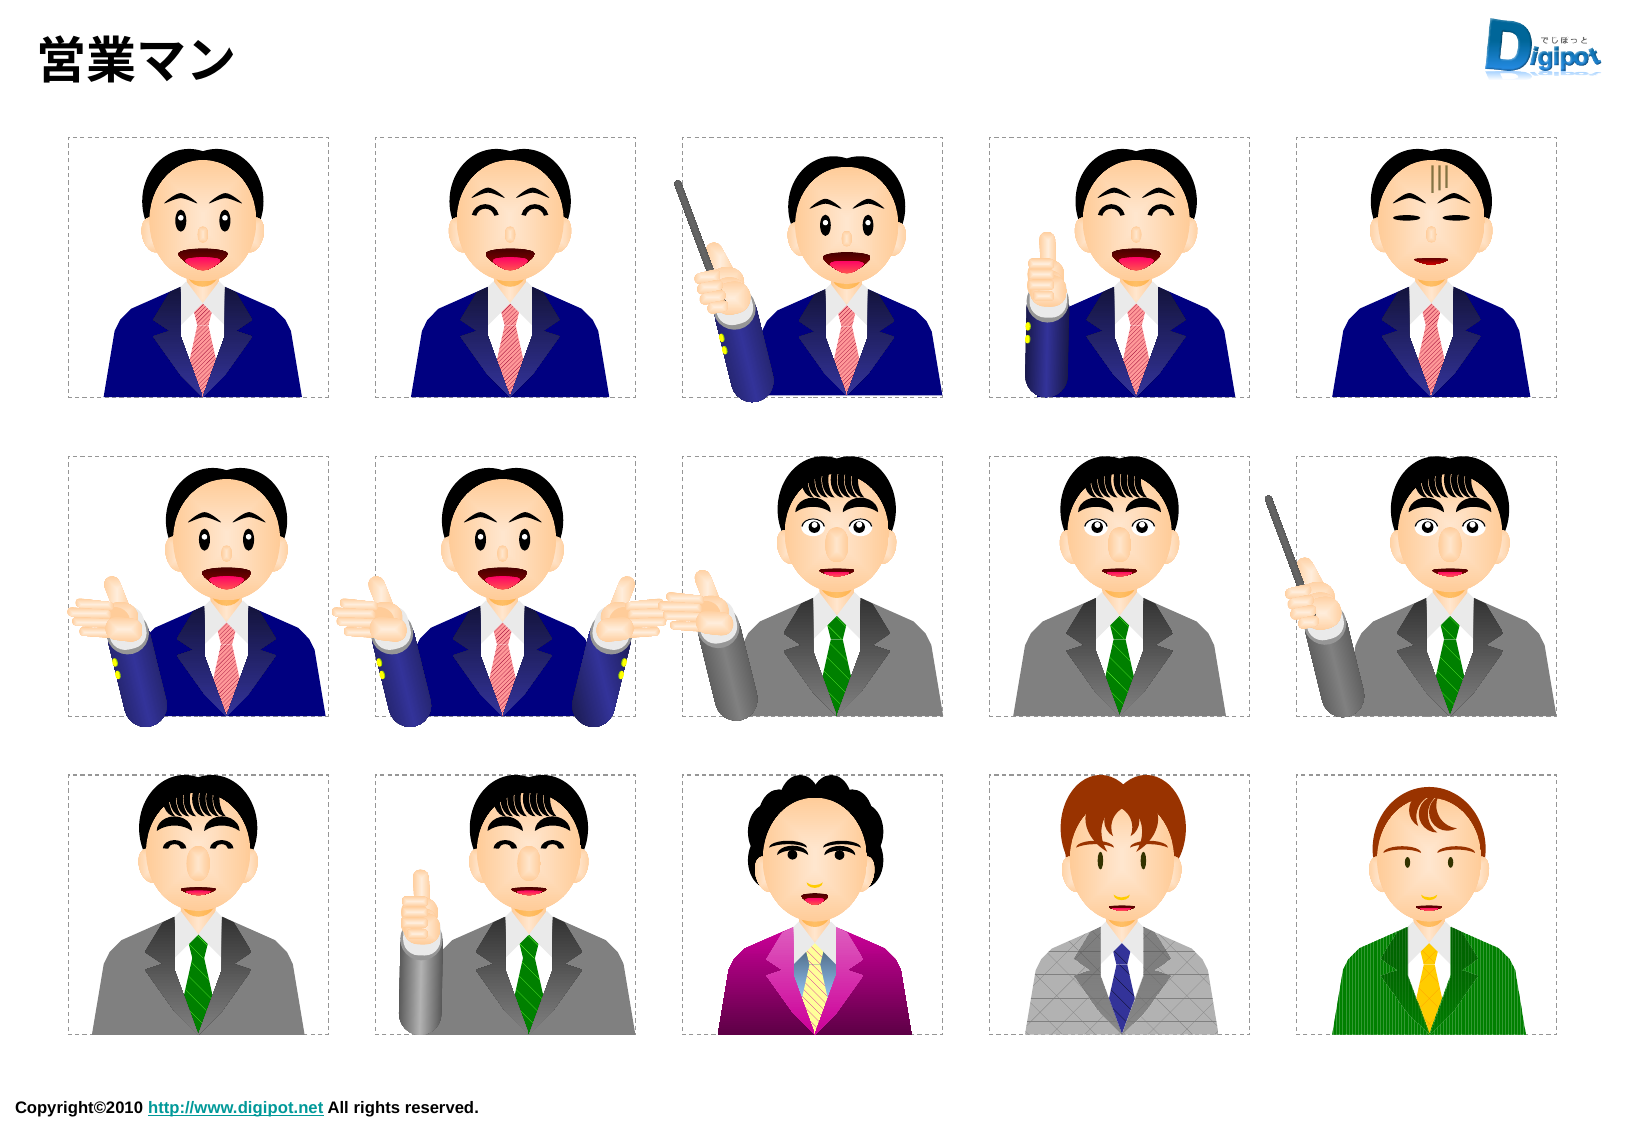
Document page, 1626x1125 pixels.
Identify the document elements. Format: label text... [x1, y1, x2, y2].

title 営業マン [21, 19, 881, 98]
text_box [332, 467, 671, 728]
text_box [399, 774, 636, 1035]
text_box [103, 148, 302, 398]
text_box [68, 467, 326, 728]
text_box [1332, 148, 1531, 397]
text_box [91, 774, 305, 1035]
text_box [717, 774, 912, 1035]
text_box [694, 156, 943, 404]
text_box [1013, 456, 1227, 717]
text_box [658, 456, 944, 722]
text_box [1332, 786, 1527, 1035]
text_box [1025, 231, 1069, 398]
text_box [410, 148, 610, 398]
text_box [1024, 774, 1219, 1035]
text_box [1284, 456, 1557, 719]
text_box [1036, 148, 1236, 398]
picture [1485, 18, 1602, 82]
